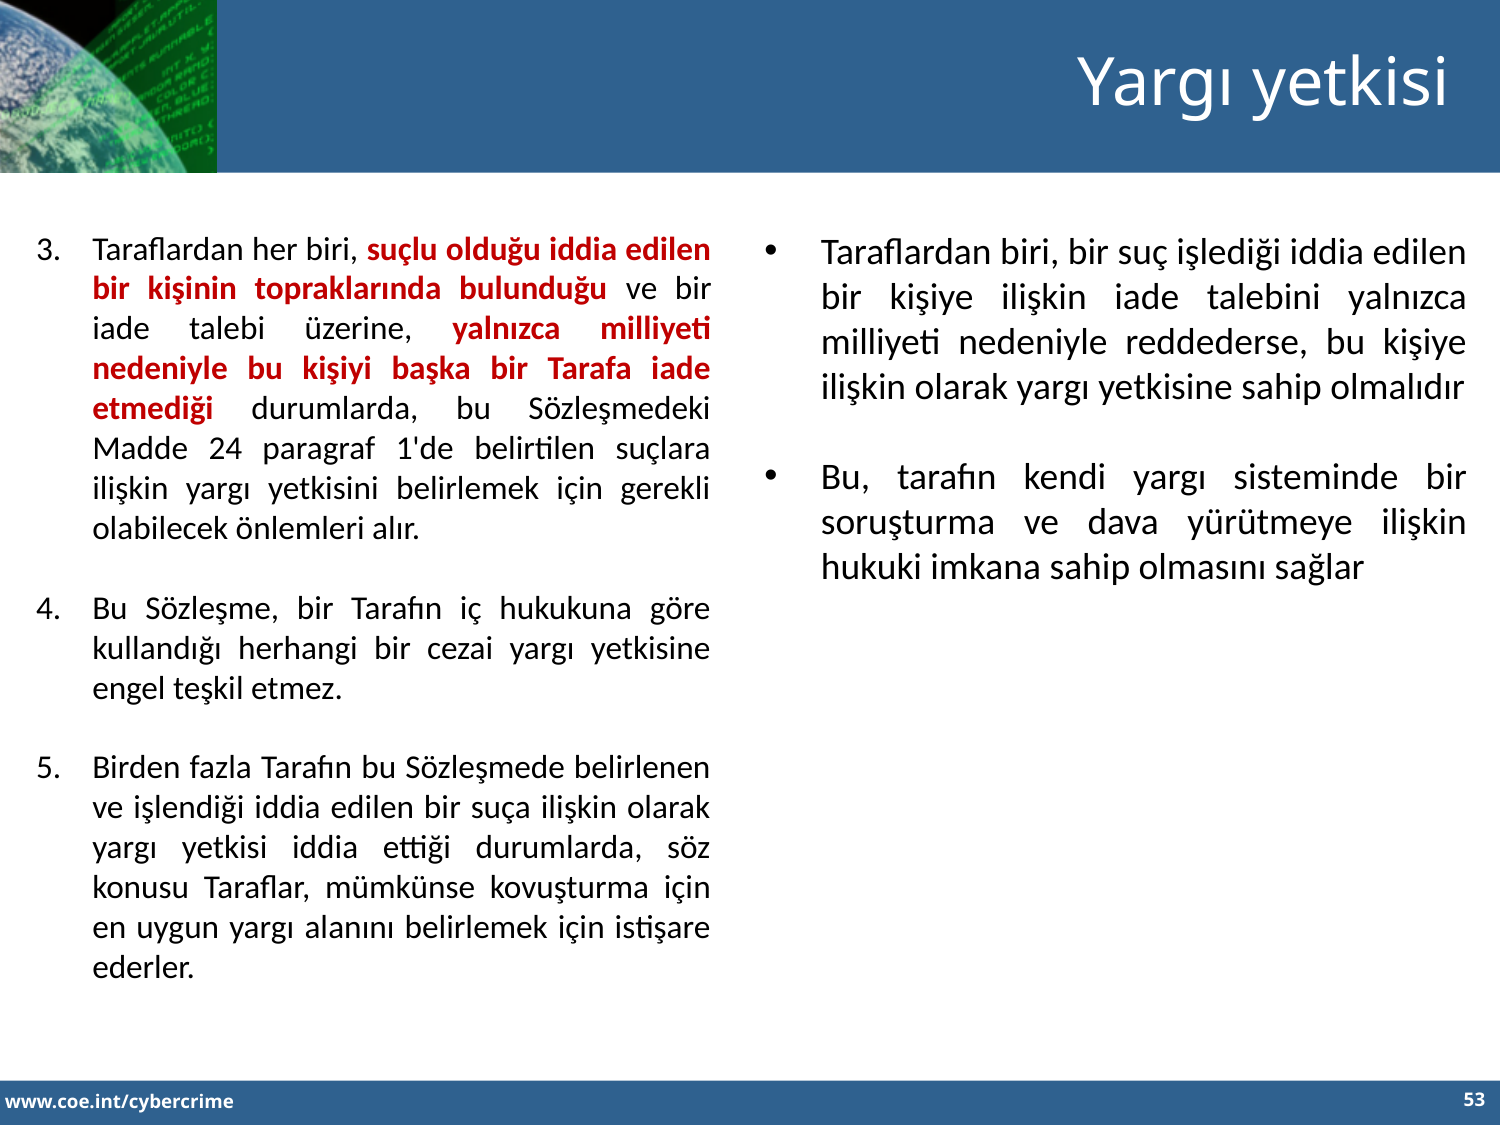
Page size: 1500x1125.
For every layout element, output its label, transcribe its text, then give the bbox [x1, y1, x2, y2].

picture [0, 0, 217, 173]
text_box Taraflardan biri, bir suç işlediği iddia edilen bir kişiye ilişkin iade talebini yalnızca milliyeti nedeniyle reddederse, bu kişiye ilişkin olarak yargı yetkisine sahip olmalıdır Bu, tarafın kendi yargı sisteminde bir soruşturma ve dava yürütmeye ilişkin hukuki imkana sahip olmasını sağlar [749, 219, 1483, 594]
text_box Taraflardan her biri, suçlu olduğu iddia edilen bir kişinin topraklarında bulunduğu ve bir iade talebi üzerine, yalnızca milliyeti nedeniyle bu kişiyi başka bir Tarafa iade etmediği durumlarda, bu Sözleşmedeki Madde 24 paragraf 1'de belirtilen suçlara ilişkin yargı yetkisini belirlemek için gerekli olabilecek önlemleri alır. Bu Sözleşme, bir Tarafın iç hukukuna göre kullandığı herhangi bir cezai yargı yetkisine engel teşkil etmez. Birden fazla Tarafın bu Sözleşmede belirlenen ve işlendiği iddia edilen bir suça ilişkin olarak yargı yetkisi iddia ettiği durumlarda, söz konusu Taraflar, mümkünse kovuşturma için en uygun yargı alanını belirlemek için istişare ederler. [21, 219, 727, 993]
text_box Yargı yetkisi [230, 31, 1483, 126]
